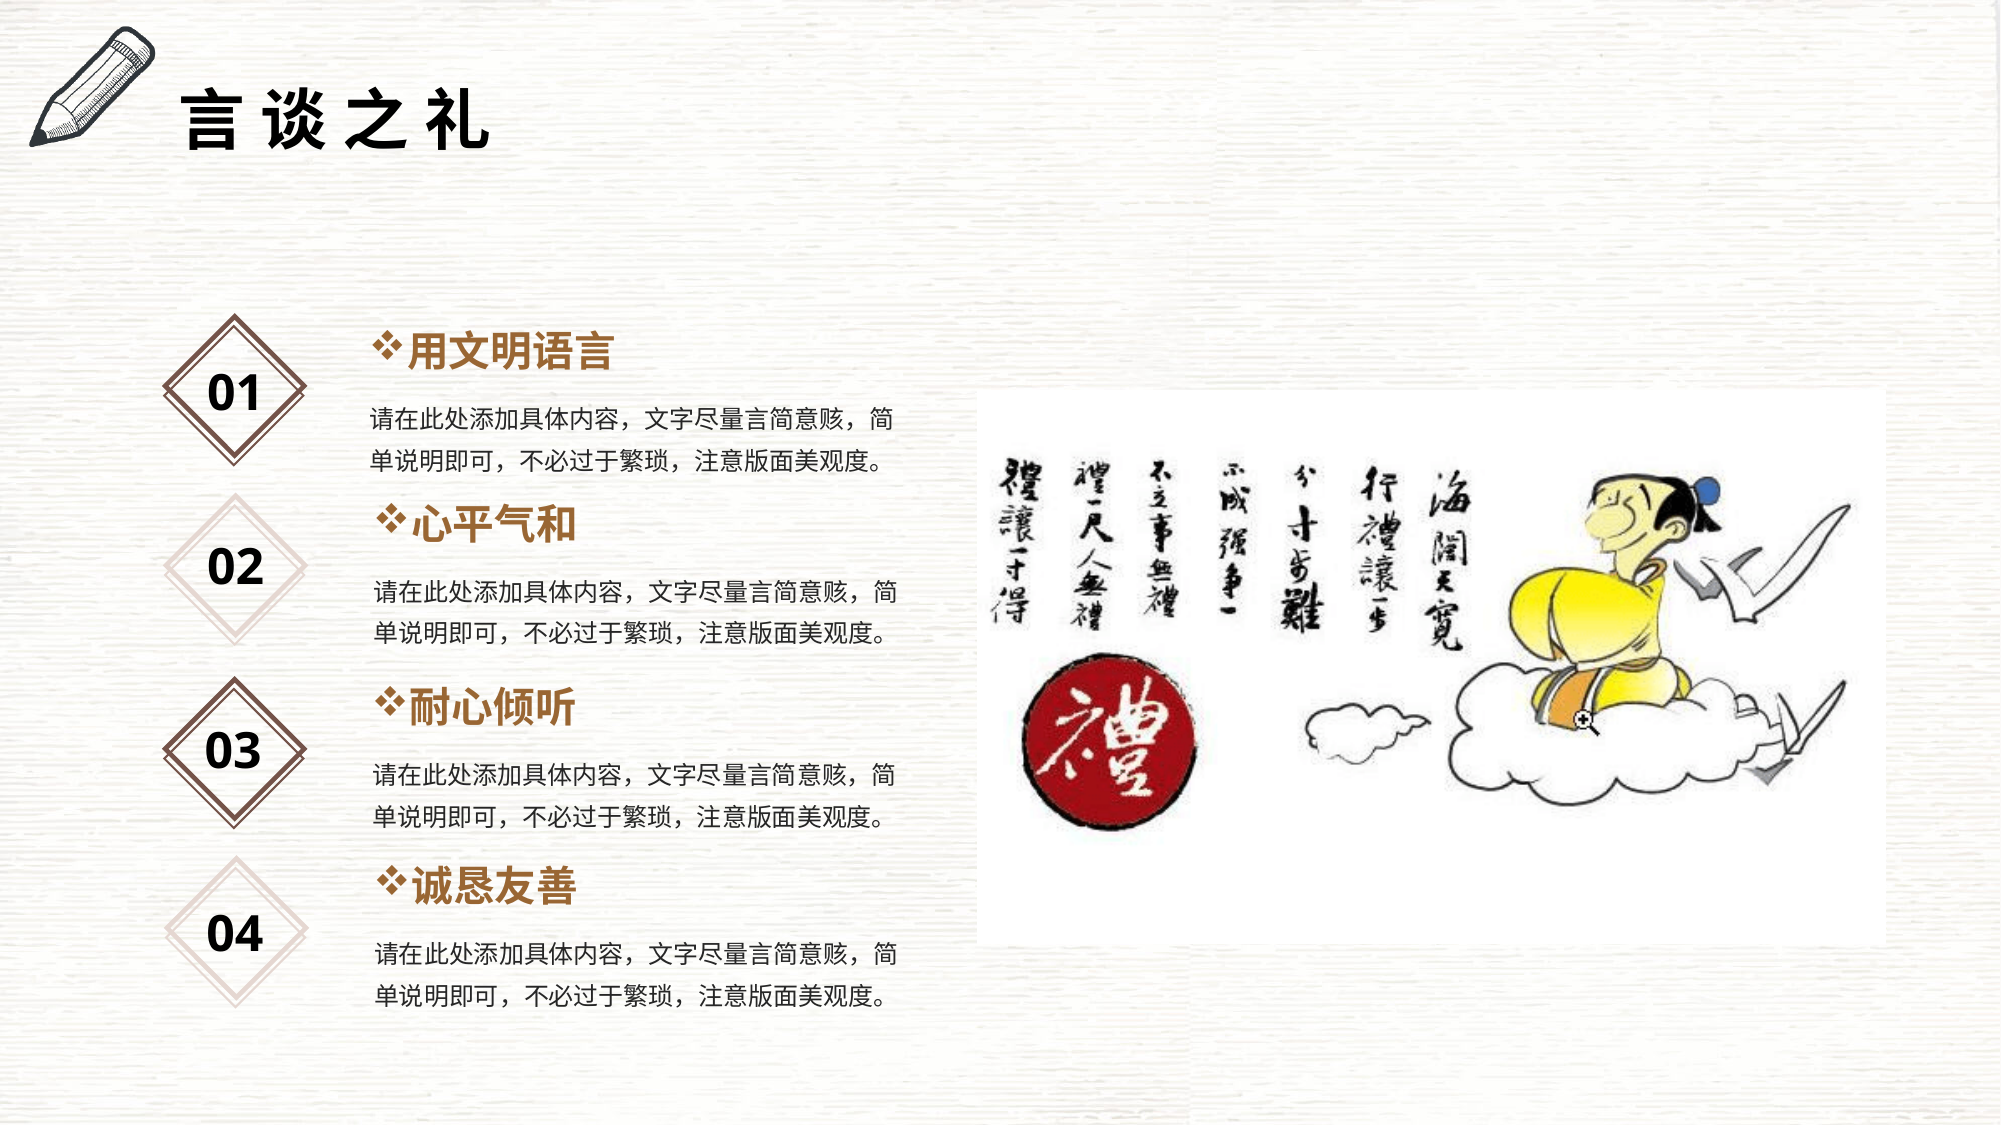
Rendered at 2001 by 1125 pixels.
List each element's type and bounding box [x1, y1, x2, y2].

picture [0, 0, 2000, 1125]
text_box [164, 316, 924, 1016]
